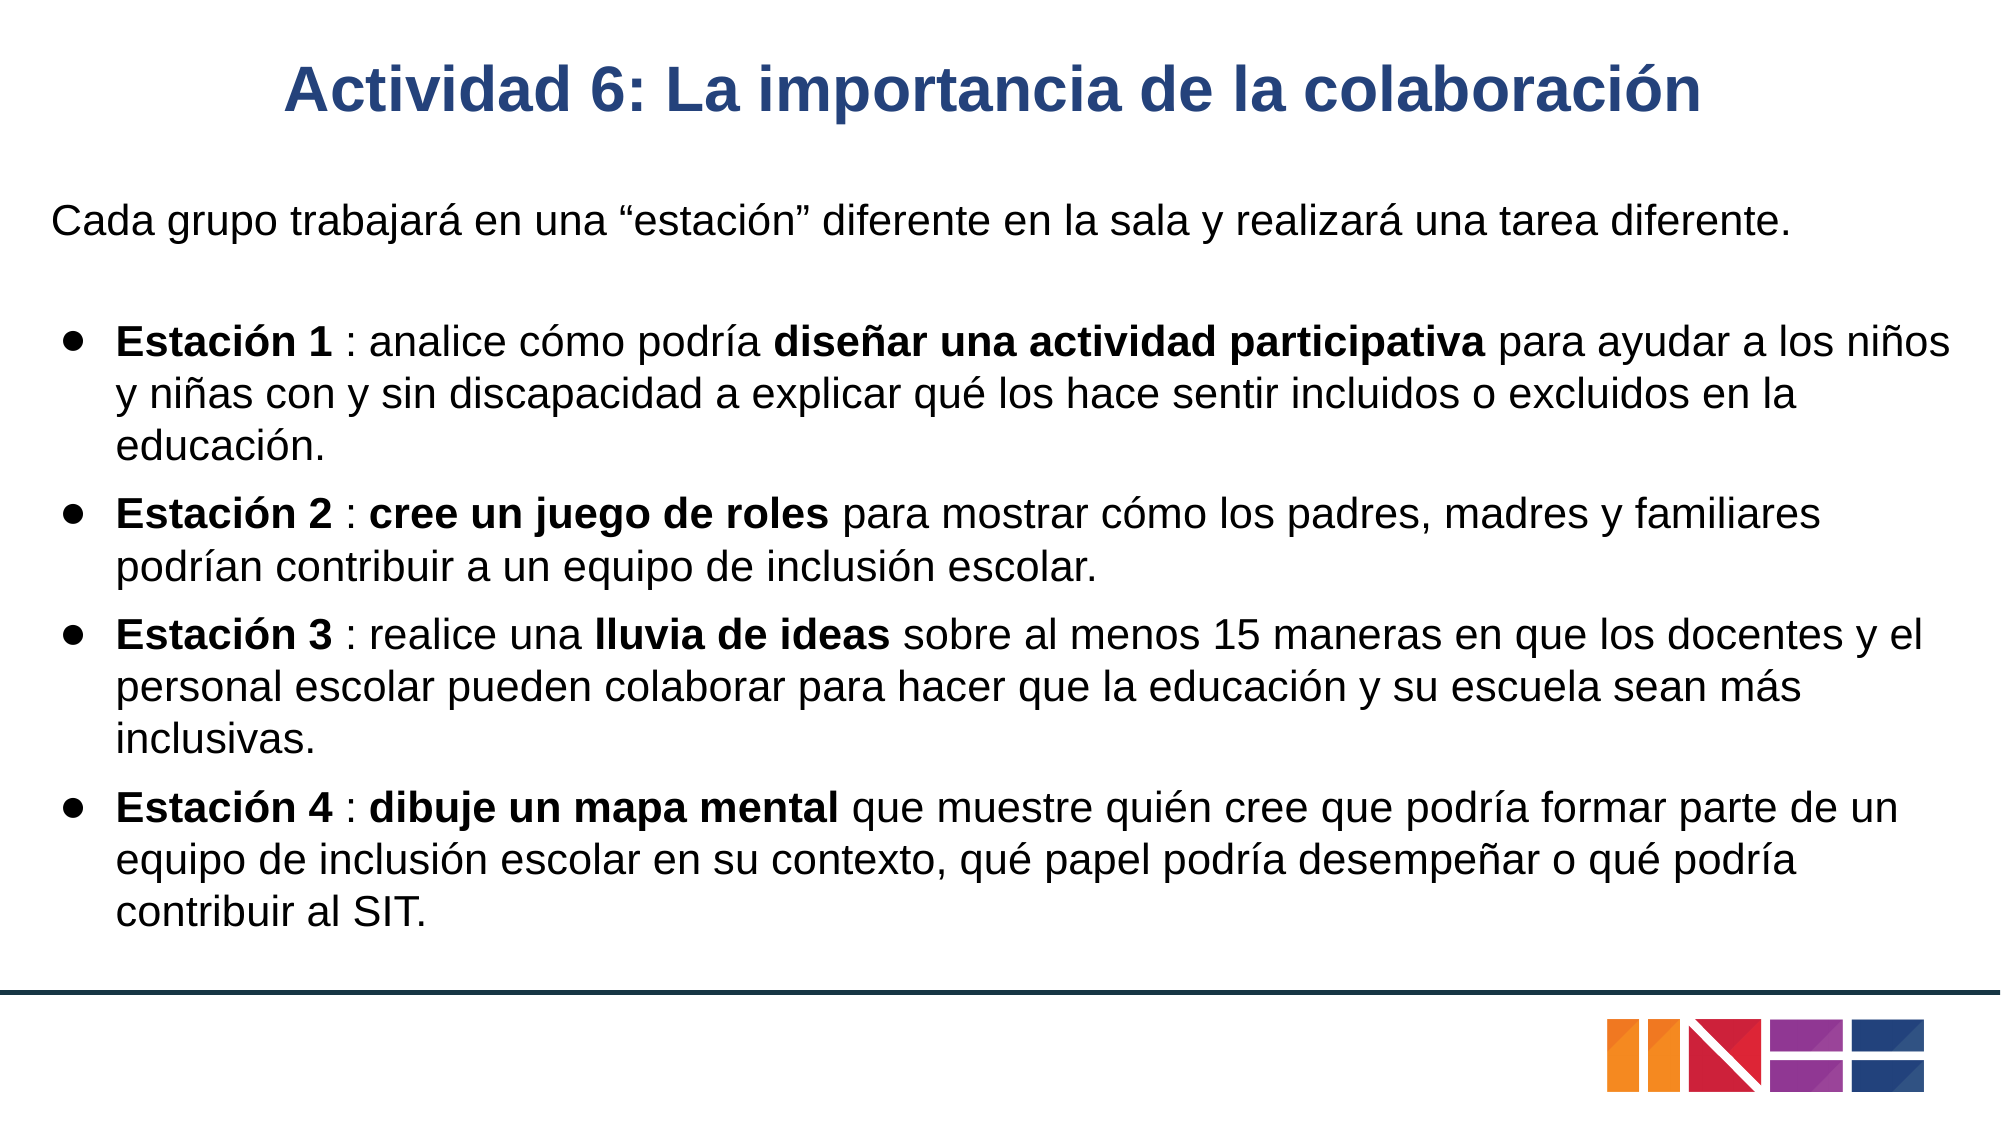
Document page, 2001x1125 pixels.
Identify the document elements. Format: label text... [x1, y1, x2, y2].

title Actividad 6: La importancia de la colaboración [31, 28, 1957, 145]
list Cada grupo trabajará en una “estación” diferente en la sala y realizará una tarea diferente. Estación 1 : analice cómo podría diseñar una actividad participativa para ayudar a los niños y niñas con y sin discapacidad a explicar qué los hace sentir incluidos o excluidos en la educación. Estación 2 : cree un juego de roles para mostrar cómo los padres, madres y familiares podrían contribuir a un equipo de inclusión escolar. Estación 3 : realice una lluvia de ideas sobre al menos 15 maneras en que los docentes y el personal escolar pueden colaborar para hacer que la educación y su escuela sean más inclusivas. Estación 4 : dibuje un mapa mental que muestre quién cree que podría formar parte de un equipo de inclusión escolar en su contexto, qué papel podría desempeñar o qué podría contribuir al SIT. [31, 172, 1971, 957]
picture [1607, 1019, 1924, 1092]
